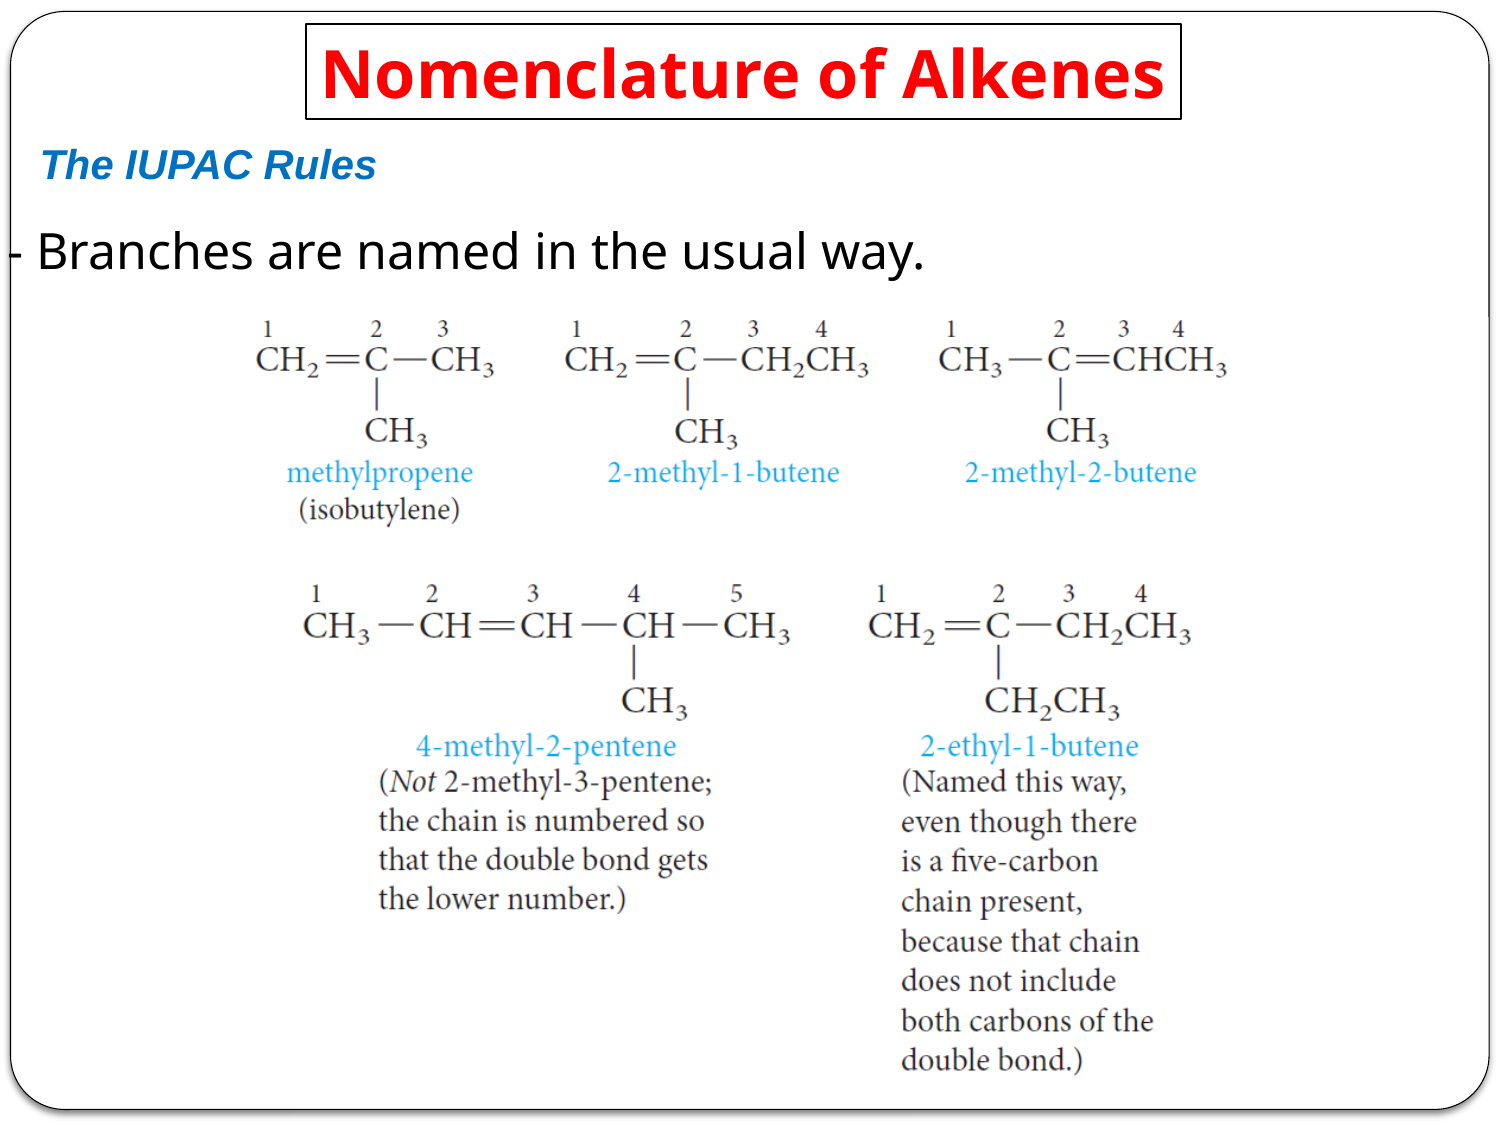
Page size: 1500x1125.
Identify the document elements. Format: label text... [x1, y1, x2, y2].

text_box - Branches are named in the usual way. [0, 212, 941, 288]
text_box Nomenclature of Alkenes [305, 23, 1182, 120]
picture [250, 312, 1237, 528]
picture [297, 574, 1201, 1079]
text_box The IUPAC Rules [24, 130, 413, 196]
